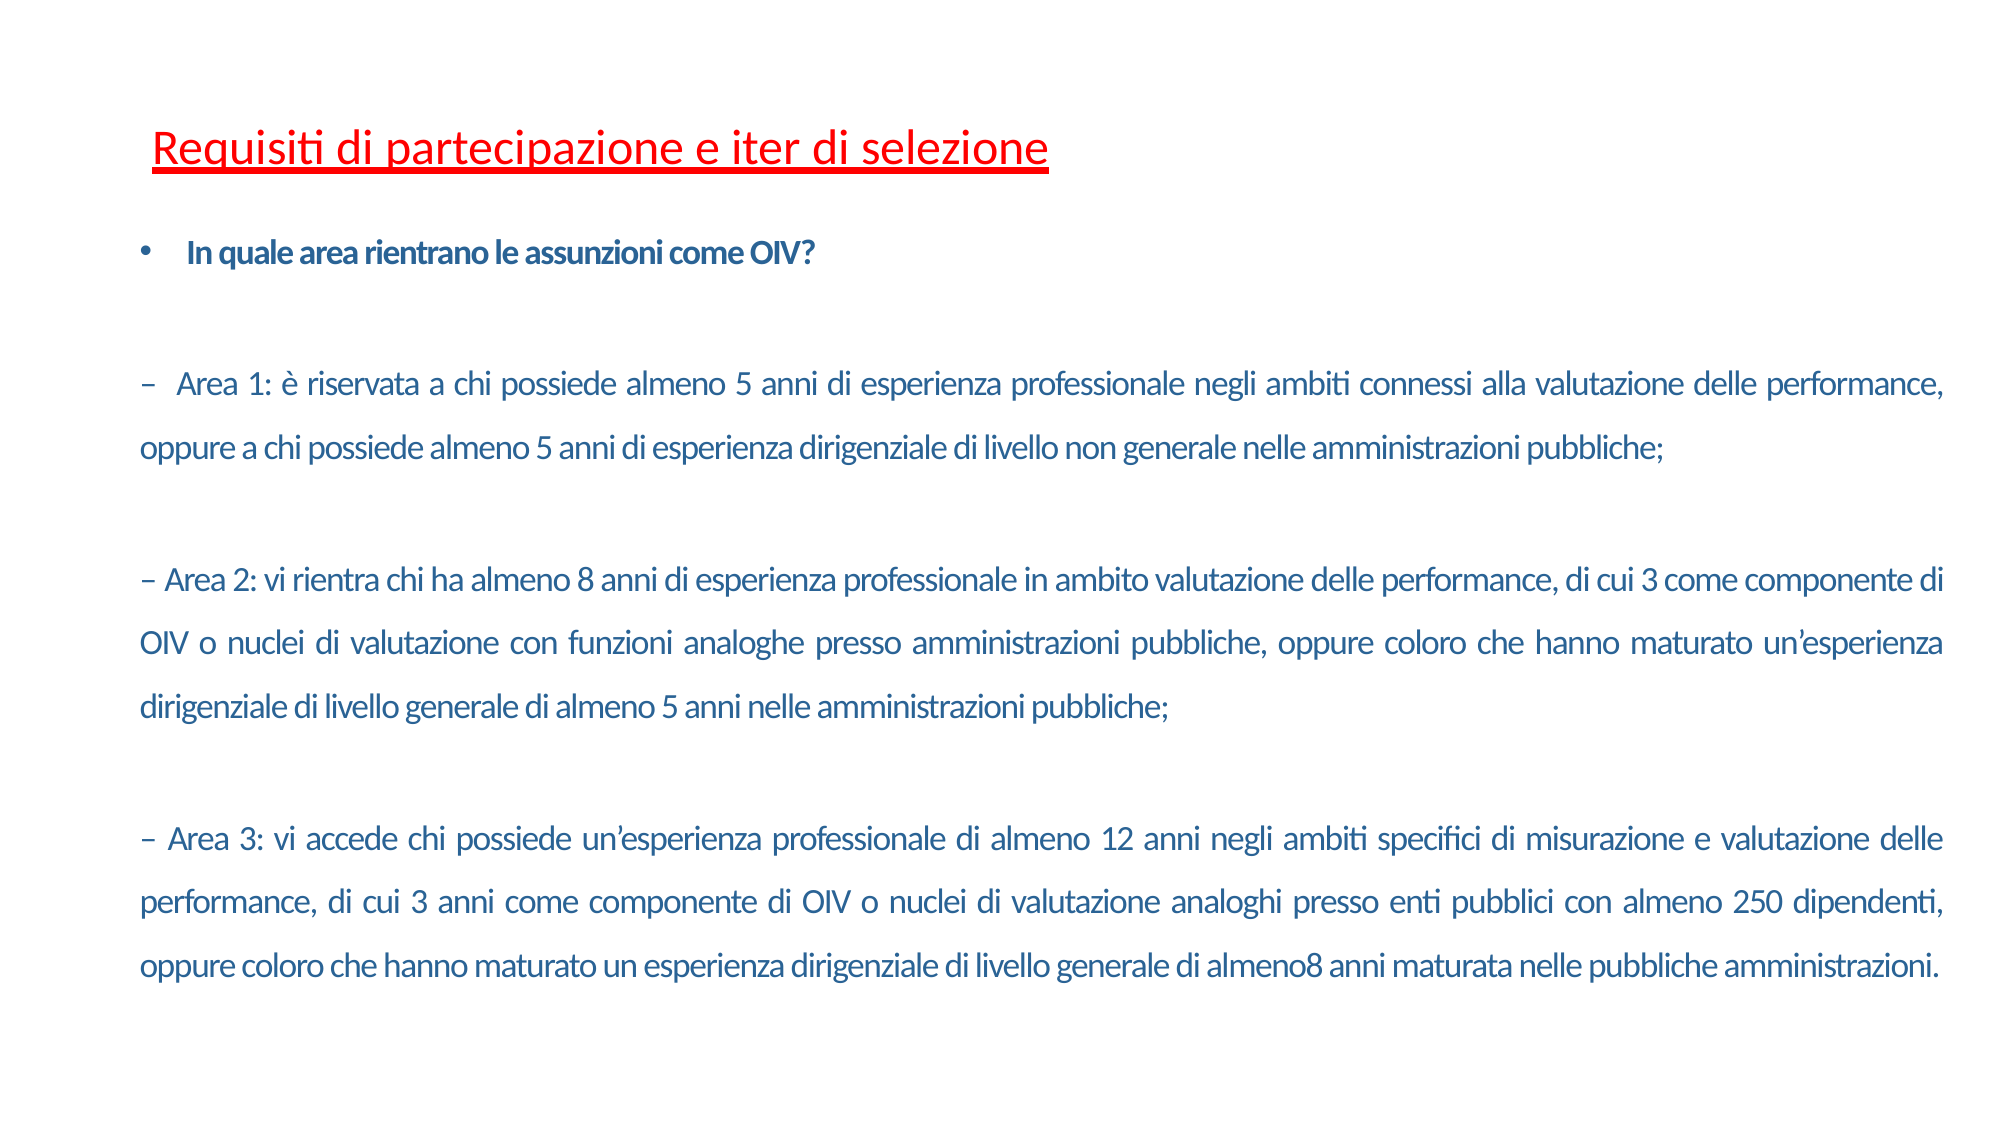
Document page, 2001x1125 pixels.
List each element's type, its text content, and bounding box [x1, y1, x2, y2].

title Requisiti di partecipazione e iter di selezione [150, 112, 1835, 205]
text_box In quale area rientrano le assunzioni come OIV? – Area 1: è riservata a chi possiede almeno 5 anni di esperienza professionale negli ambiti connessi alla valutazione delle performance, oppure a chi possiede almeno 5 anni di esperienza dirigenziale di livello non generale nelle amministrazioni pubbliche; – Area 2: vi rientra chi ha almeno 8 anni di esperienza professionale in ambito valutazione delle performance, di cui 3 come componente di OIV o nuclei di valutazione con funzioni analoghe presso amministrazioni pubbliche, oppure coloro che hanno maturato un’esperienza dirigenziale di livello generale di almeno 5 anni nelle amministrazioni pubbliche; – Area 3: vi accede chi possiede un’esperienza professionale di almeno 12 anni negli ambiti specifici di misurazione e valutazione delle performance, di cui 3 anni come componente di OIV o nuclei di valutazione analoghi presso enti pubblici con almeno 250 dipendenti, oppure coloro che hanno maturato un esperienza dirigenziale di livello generale di almeno8 anni maturata nelle pubbliche amministrazioni. [137, 205, 1943, 985]
